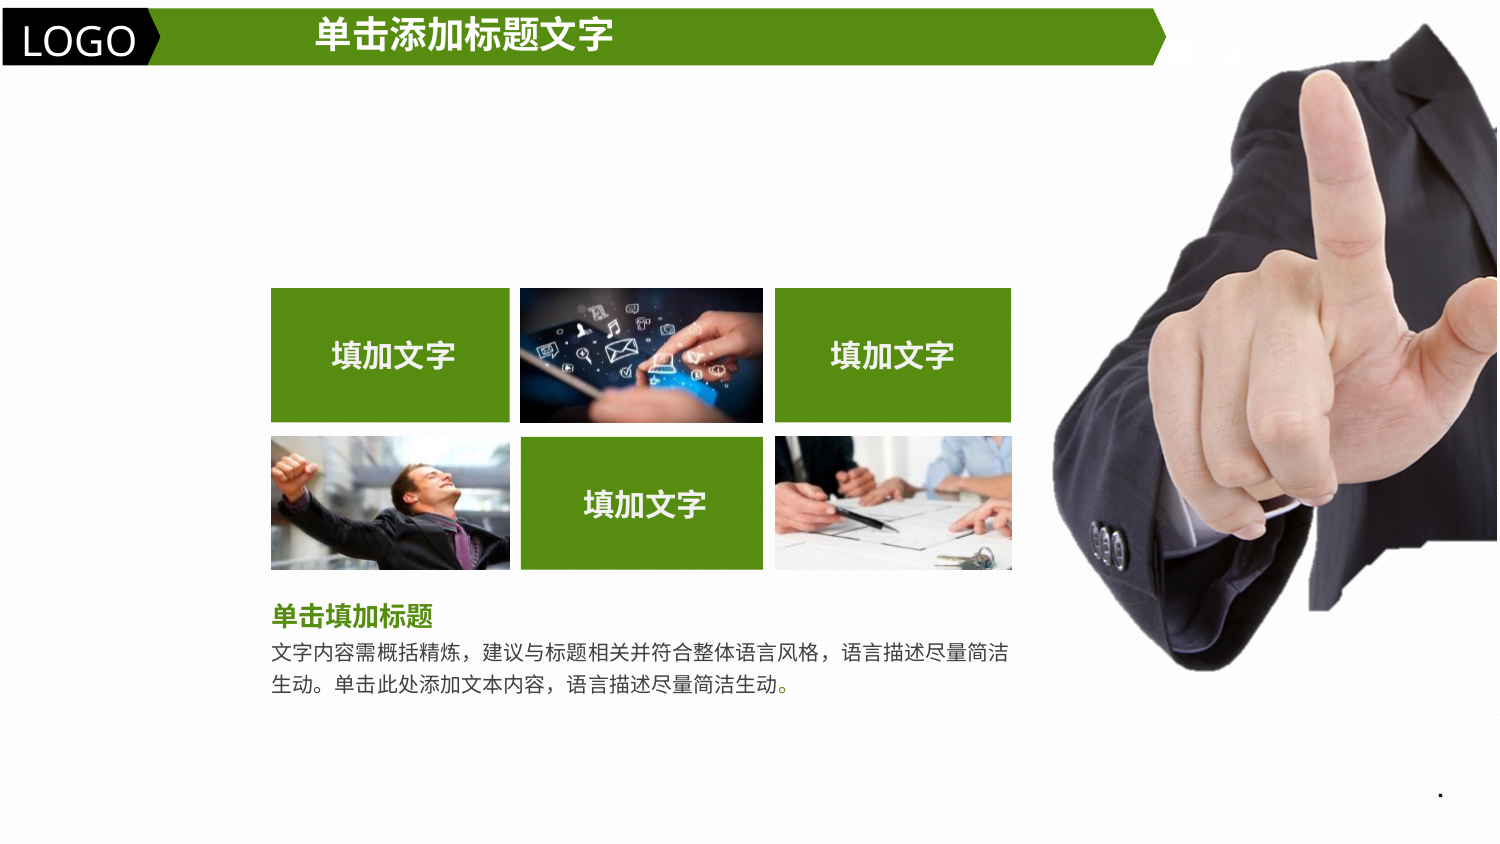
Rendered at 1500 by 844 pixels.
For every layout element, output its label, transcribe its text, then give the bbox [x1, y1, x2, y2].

picture [270, 436, 510, 570]
picture [1031, 1, 1497, 844]
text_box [774, 287, 1012, 423]
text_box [270, 287, 510, 423]
text_box LOGO [2, 4, 157, 74]
text_box 单击填加标题 文字内容需概括精炼，建议与标题相关并符合整体语言风格，语言描述尽量简洁生动。单击此处添加文本内容，语言描述尽量简洁生动。 [260, 577, 1026, 703]
text_box [157, 8, 1026, 66]
picture [520, 287, 764, 423]
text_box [520, 436, 764, 570]
picture [774, 436, 1012, 570]
text_box 单击添加标题文字 [300, 3, 630, 64]
